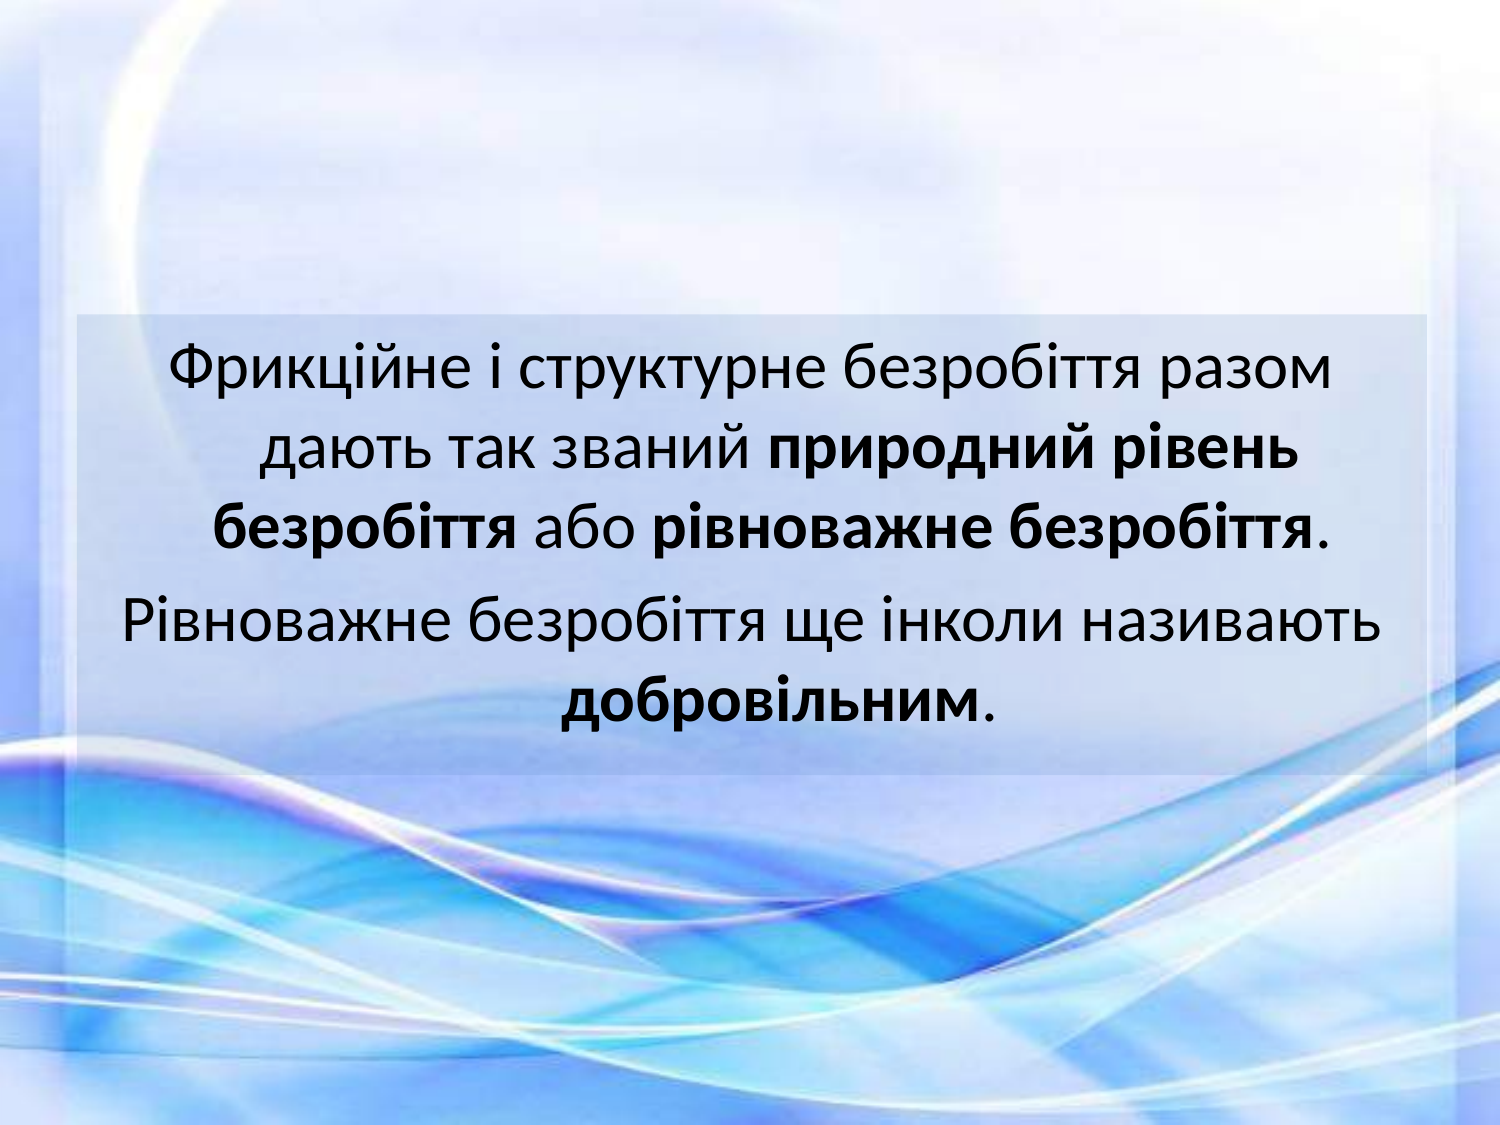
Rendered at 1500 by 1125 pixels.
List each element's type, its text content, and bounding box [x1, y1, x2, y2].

picture [0, 0, 1500, 1125]
list Фрикційне і структурне безробіття разом дають так званий природний рівень безробіття або рівноважне безробіття. Рівноважне безробіття ще інколи називають добровільним. [76, 314, 1428, 776]
